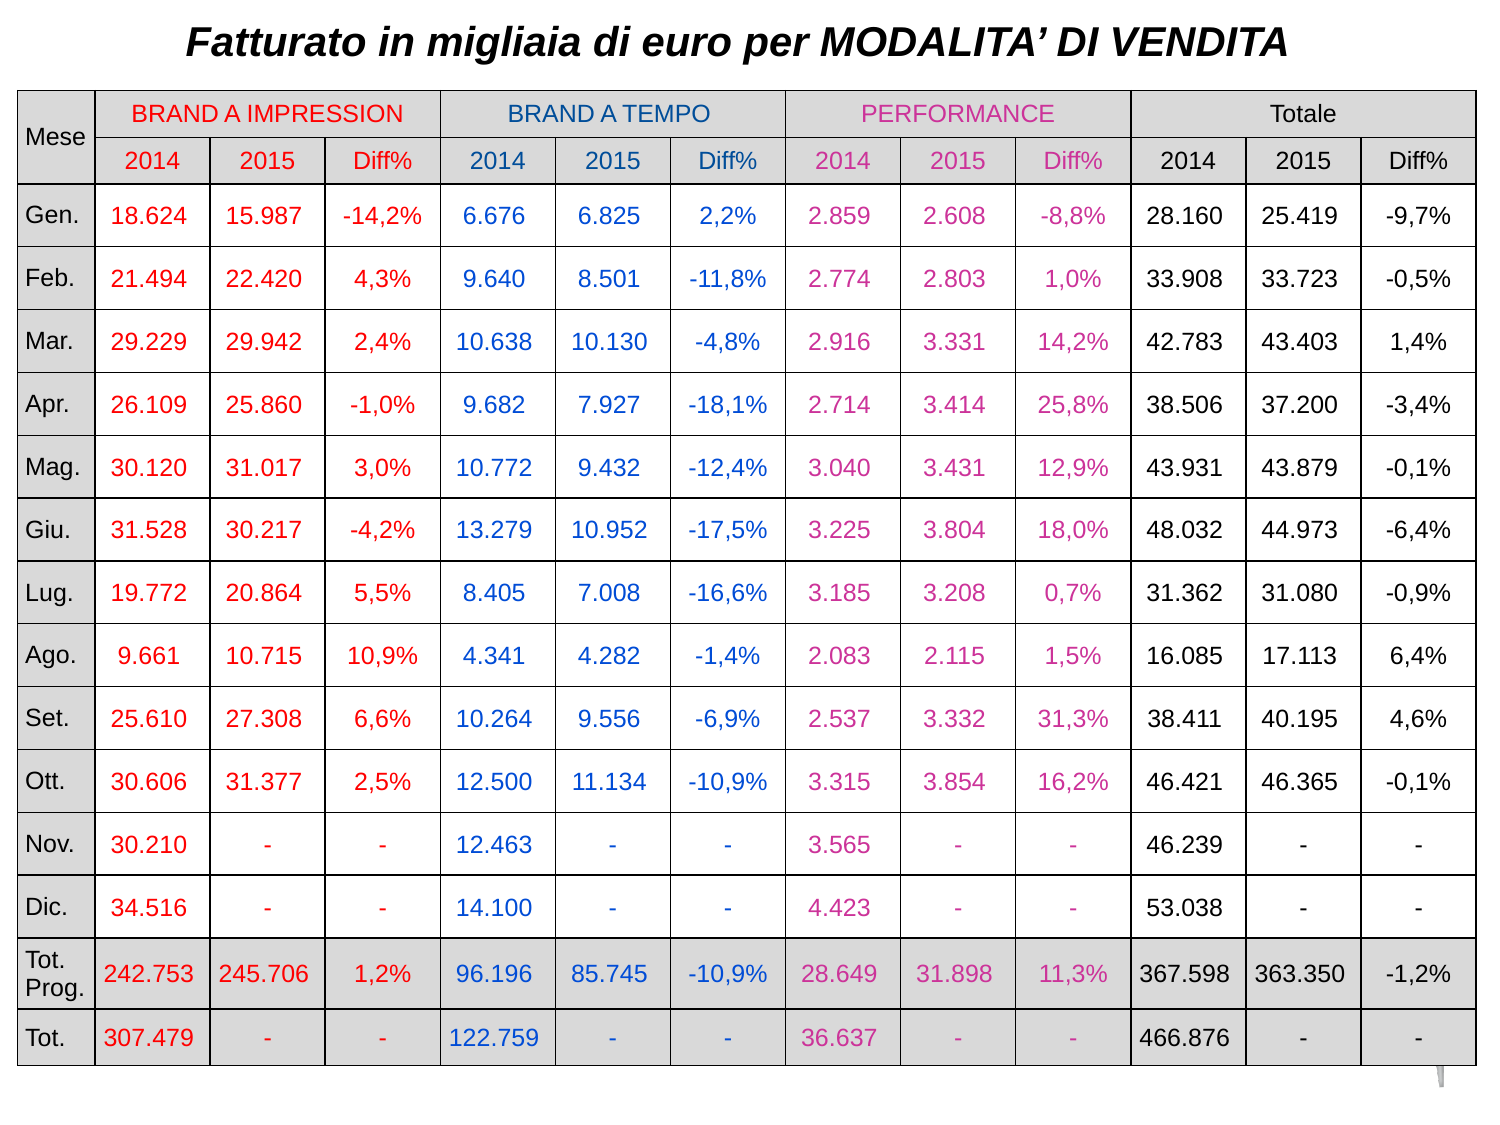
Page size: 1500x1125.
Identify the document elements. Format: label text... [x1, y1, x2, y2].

table_cell 3.331 [901, 310, 1015, 372]
table_cell - [901, 876, 1015, 937]
table_cell 8.405 [441, 562, 555, 623]
table_cell 28.160 [1132, 185, 1245, 246]
table_header Mese [18, 91, 94, 183]
table_cell 40.195 [1247, 687, 1360, 749]
table_cell 3.332 [901, 687, 1015, 749]
table_cell -0,5% [1362, 247, 1475, 309]
table_cell 31.017 [211, 436, 324, 497]
table_cell -11,8% [671, 247, 785, 309]
table_cell 31.377 [211, 750, 324, 812]
table_cell 2.537 [786, 687, 900, 749]
table_cell 25.610 [96, 687, 209, 749]
table_cell 37.200 [1247, 373, 1360, 435]
table_cell - [556, 876, 670, 937]
table_cell 48.032 [1132, 499, 1245, 560]
table_cell 16.085 [1132, 624, 1245, 686]
table_cell Lug. [18, 562, 94, 623]
table_cell 2.608 [901, 185, 1015, 246]
table_cell Tot. [18, 1010, 94, 1065]
table_cell Diff% [326, 138, 440, 183]
table_cell 1,0% [1016, 247, 1130, 309]
table_header BRAND A TEMPO [441, 91, 785, 137]
table_cell 3,0% [326, 436, 440, 497]
table_cell 122.759 [441, 1010, 555, 1065]
table_cell 27.308 [211, 687, 324, 749]
table_cell 2015 [1247, 138, 1360, 183]
table_cell -6,4% [1362, 499, 1475, 560]
table_cell 4,6% [1362, 687, 1475, 749]
table_cell 12.500 [441, 750, 555, 812]
table_cell 2015 [211, 138, 324, 183]
table_cell 2.083 [786, 624, 900, 686]
table_cell 2,4% [326, 310, 440, 372]
table_cell 3.854 [901, 750, 1015, 812]
table_cell 19.772 [96, 562, 209, 623]
table_cell 12,9% [1016, 436, 1130, 497]
table_header PERFORMANCE [786, 91, 1130, 137]
table_cell 3.565 [786, 813, 900, 874]
table_cell 31.080 [1247, 562, 1360, 623]
table_cell 9.661 [96, 624, 209, 686]
table_cell 31.362 [1132, 562, 1245, 623]
table_cell 11.134 [556, 750, 670, 812]
table_cell 9.432 [556, 436, 670, 497]
table_cell - [671, 1010, 785, 1065]
table_cell 2015 [556, 138, 670, 183]
table_cell 3.414 [901, 373, 1015, 435]
table_cell 4.341 [441, 624, 555, 686]
table_cell - [1016, 876, 1130, 937]
table_cell 3.804 [901, 499, 1015, 560]
table_cell 31.528 [96, 499, 209, 560]
table_cell 22.420 [211, 247, 324, 309]
table_cell 466.876 [1132, 1010, 1245, 1065]
table_cell 6,4% [1362, 624, 1475, 686]
table_cell -1,2% [1362, 939, 1475, 1008]
table_cell 9.640 [441, 247, 555, 309]
table_cell 3.315 [786, 750, 900, 812]
table_cell 2014 [441, 138, 555, 183]
table_cell 17.113 [1247, 624, 1360, 686]
table_cell - [1362, 1010, 1475, 1065]
table_cell -16,6% [671, 562, 785, 623]
table_cell -1,4% [671, 624, 785, 686]
table_cell Giu. [18, 499, 94, 560]
table_cell - [1016, 813, 1130, 874]
table_cell Apr. [18, 373, 94, 435]
table_cell 33.723 [1247, 247, 1360, 309]
table_cell 20.864 [211, 562, 324, 623]
table_cell 2.916 [786, 310, 900, 372]
table_cell 44.973 [1247, 499, 1360, 560]
table_cell -10,9% [671, 939, 785, 1008]
table_cell 15.987 [211, 185, 324, 246]
table_cell 7.008 [556, 562, 670, 623]
table_cell 43.931 [1132, 436, 1245, 497]
table_cell 21.494 [96, 247, 209, 309]
table_cell -17,5% [671, 499, 785, 560]
table_cell 25.860 [211, 373, 324, 435]
table_cell 1,5% [1016, 624, 1130, 686]
table_header Totale [1132, 91, 1475, 137]
table_cell 18,0% [1016, 499, 1130, 560]
table_cell 42.783 [1132, 310, 1245, 372]
table_cell 14.100 [441, 876, 555, 937]
table_cell 10.638 [441, 310, 555, 372]
table_cell 29.942 [211, 310, 324, 372]
table_cell -0,9% [1362, 562, 1475, 623]
table_header BRAND A IMPRESSION [96, 91, 440, 137]
table_cell 36.637 [786, 1010, 900, 1065]
table_cell 2.774 [786, 247, 900, 309]
table_cell 31,3% [1016, 687, 1130, 749]
table_cell 34.516 [96, 876, 209, 937]
table_cell 7.927 [556, 373, 670, 435]
table_cell 10.952 [556, 499, 670, 560]
table_cell 307.479 [96, 1010, 209, 1065]
table_cell 26.109 [96, 373, 209, 435]
table_cell - [211, 813, 324, 874]
table_cell 2014 [1132, 138, 1245, 183]
text_box [601, 32, 632, 88]
table_cell 18.624 [96, 185, 209, 246]
table_cell 2.115 [901, 624, 1015, 686]
table_cell 10.264 [441, 687, 555, 749]
table_cell 9.556 [556, 687, 670, 749]
table_cell 0,7% [1016, 562, 1130, 623]
table_cell -8,8% [1016, 185, 1130, 246]
table_cell -1,0% [326, 373, 440, 435]
table_cell - [326, 1010, 440, 1065]
table_cell 30.210 [96, 813, 209, 874]
table_cell - [1247, 876, 1360, 937]
table_cell - [901, 813, 1015, 874]
table_cell 10.130 [556, 310, 670, 372]
table_cell 11,3% [1016, 939, 1130, 1008]
table_cell 43.403 [1247, 310, 1360, 372]
table_cell 13.279 [441, 499, 555, 560]
table_cell 363.350 [1247, 939, 1360, 1008]
table_cell - [1362, 813, 1475, 874]
table_cell 10.715 [211, 624, 324, 686]
table_cell Ago. [18, 624, 94, 686]
table_cell Feb. [18, 247, 94, 309]
table_cell 38.411 [1132, 687, 1245, 749]
table_cell 1,4% [1362, 310, 1475, 372]
table_cell 5,5% [326, 562, 440, 623]
table_cell 6.676 [441, 185, 555, 246]
table_cell 245.706 [211, 939, 324, 1008]
table_cell 2.803 [901, 247, 1015, 309]
table_cell 31.898 [901, 939, 1015, 1008]
table_cell 14,2% [1016, 310, 1130, 372]
table_cell 367.598 [1132, 939, 1245, 1008]
table_cell Nov. [18, 813, 94, 874]
table_cell 9.682 [441, 373, 555, 435]
table_cell -10,9% [671, 750, 785, 812]
table_cell 25.419 [1247, 185, 1360, 246]
table_cell 3.040 [786, 436, 900, 497]
picture [1366, 1066, 1476, 1109]
table_cell 6,6% [326, 687, 440, 749]
table_cell 53.038 [1132, 876, 1245, 937]
table_cell - [211, 876, 324, 937]
table_cell -14,2% [326, 185, 440, 246]
table_cell 16,2% [1016, 750, 1130, 812]
table_cell 46.421 [1132, 750, 1245, 812]
table_cell 46.239 [1132, 813, 1245, 874]
table_cell Set. [18, 687, 94, 749]
table_cell 30.120 [96, 436, 209, 497]
table_cell 38.506 [1132, 373, 1245, 435]
table_cell -0,1% [1362, 750, 1475, 812]
table_cell - [1247, 813, 1360, 874]
table_cell - [671, 876, 785, 937]
table_cell - [556, 813, 670, 874]
table_cell - [901, 1010, 1015, 1065]
table_cell - [1247, 1010, 1360, 1065]
table_cell 8.501 [556, 247, 670, 309]
table_cell Dic. [18, 876, 94, 937]
table_cell 30.606 [96, 750, 209, 812]
table_cell Gen. [18, 185, 94, 246]
table_cell 2015 [901, 138, 1015, 183]
table_cell -4,2% [326, 499, 440, 560]
table_cell 25,8% [1016, 373, 1130, 435]
table_cell 3.225 [786, 499, 900, 560]
table_cell 2.714 [786, 373, 900, 435]
table_cell - [1016, 1010, 1130, 1065]
table_cell 10,9% [326, 624, 440, 686]
table_cell 10.772 [441, 436, 555, 497]
table_cell Diff% [1362, 138, 1475, 183]
table_cell 85.745 [556, 939, 670, 1008]
table_cell -9,7% [1362, 185, 1475, 246]
table_cell 43.879 [1247, 436, 1360, 497]
table_cell Mag. [18, 436, 94, 497]
table_cell - [326, 813, 440, 874]
table_cell 2,5% [326, 750, 440, 812]
table_cell 33.908 [1132, 247, 1245, 309]
table_cell 12.463 [441, 813, 555, 874]
table_cell - [671, 813, 785, 874]
table_cell 3.185 [786, 562, 900, 623]
table_cell 2014 [786, 138, 900, 183]
table_cell 4.423 [786, 876, 900, 937]
table_cell - [1362, 876, 1475, 937]
table_cell Tot. Prog. [18, 939, 94, 1008]
table_cell -6,9% [671, 687, 785, 749]
table_cell Diff% [1016, 138, 1130, 183]
table_cell 4,3% [326, 247, 440, 309]
table_cell Ott. [18, 750, 94, 812]
table_cell -12,4% [671, 436, 785, 497]
text_box Fatturato in migliaia di euro per MODALITA’ DI VENDITA [29, 7, 1447, 72]
table_cell 2014 [96, 138, 209, 183]
text_box [645, 42, 676, 86]
table_cell 29.229 [96, 310, 209, 372]
table_cell -3,4% [1362, 373, 1475, 435]
table_cell Diff% [671, 138, 785, 183]
table_cell 242.753 [96, 939, 209, 1008]
table_cell 3.208 [901, 562, 1015, 623]
table_cell 28.649 [786, 939, 900, 1008]
table_cell - [211, 1010, 324, 1065]
table_cell 4.282 [556, 624, 670, 686]
table_cell -4,8% [671, 310, 785, 372]
table_cell 96.196 [441, 939, 555, 1008]
table_cell 1,2% [326, 939, 440, 1008]
table_cell -0,1% [1362, 436, 1475, 497]
table_cell 46.365 [1247, 750, 1360, 812]
table_cell 6.825 [556, 185, 670, 246]
table_cell -18,1% [671, 373, 785, 435]
table_cell 2.859 [786, 185, 900, 246]
table_cell - [326, 876, 440, 937]
table_cell 2,2% [671, 185, 785, 246]
table_cell Mar. [18, 310, 94, 372]
table_cell 30.217 [211, 499, 324, 560]
table_cell - [556, 1010, 670, 1065]
table_cell 3.431 [901, 436, 1015, 497]
